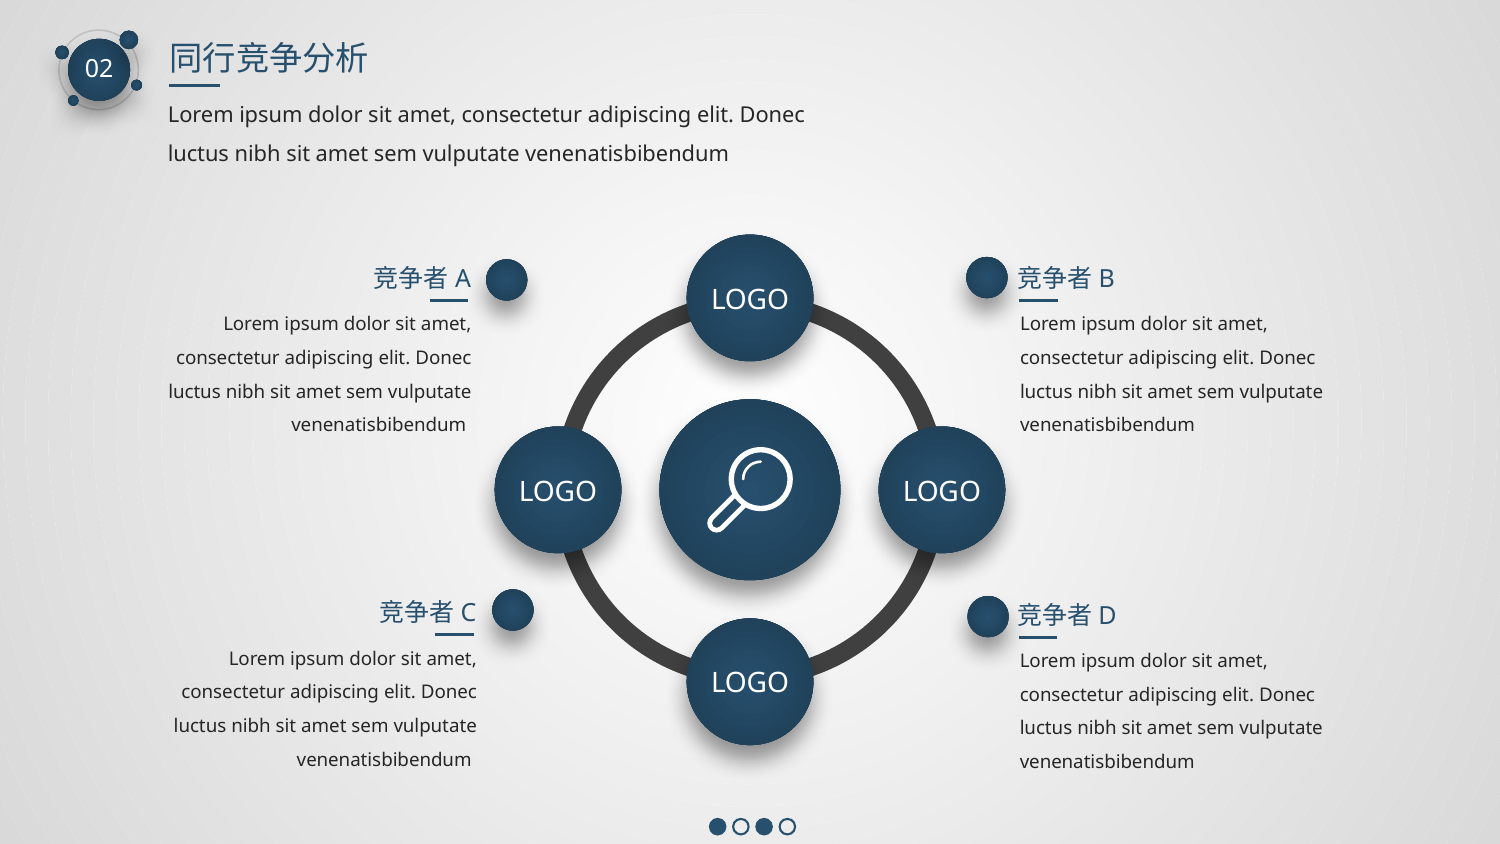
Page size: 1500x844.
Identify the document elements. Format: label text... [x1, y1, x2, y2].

text_box Lorem ipsum dolor sit amet, consectetur adipiscing elit. Donec luctus nibh sit amet sem vulputate venenatisbibendum [1005, 629, 1371, 780]
text_box LOGO [493, 425, 623, 555]
text_box Lorem ipsum dolor sit amet, consectetur adipiscing elit. Donec luctus nibh sit amet sem vulputate venenatisbibendum [119, 293, 486, 443]
text_box [826, 309, 936, 430]
text_box 竞争者B [1002, 255, 1288, 300]
text_box 竞争者C [206, 589, 492, 635]
text_box LOGO [877, 425, 1007, 555]
text_box LOGO [685, 617, 815, 747]
text_box LOGO [685, 233, 815, 363]
text_box [966, 594, 1010, 639]
text_box 同行竞争分析 [154, 30, 384, 79]
text_box Lorem ipsum dolor sit amet, consectetur adipiscing elit. Donec luctus nibh sit amet sem vulputate venenatisbibendum [153, 79, 825, 174]
text_box [564, 309, 673, 430]
text_box Lorem ipsum dolor sit amet, consectetur adipiscing elit. Donec luctus nibh sit amet sem vulputate venenatisbibendum [1005, 293, 1371, 443]
text_box 02 [70, 45, 129, 91]
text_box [707, 447, 793, 533]
text_box [815, 575, 924, 673]
text_box 竞争者A [200, 255, 486, 300]
text_box [492, 588, 535, 632]
text_box [658, 398, 842, 582]
text_box [575, 575, 684, 672]
text_box [965, 255, 1009, 300]
text_box [485, 258, 529, 302]
text_box Lorem ipsum dolor sit amet, consectetur adipiscing elit. Donec luctus nibh sit amet sem vulputate venenatisbibendum [125, 627, 492, 778]
text_box 竞争者D [1002, 591, 1288, 637]
